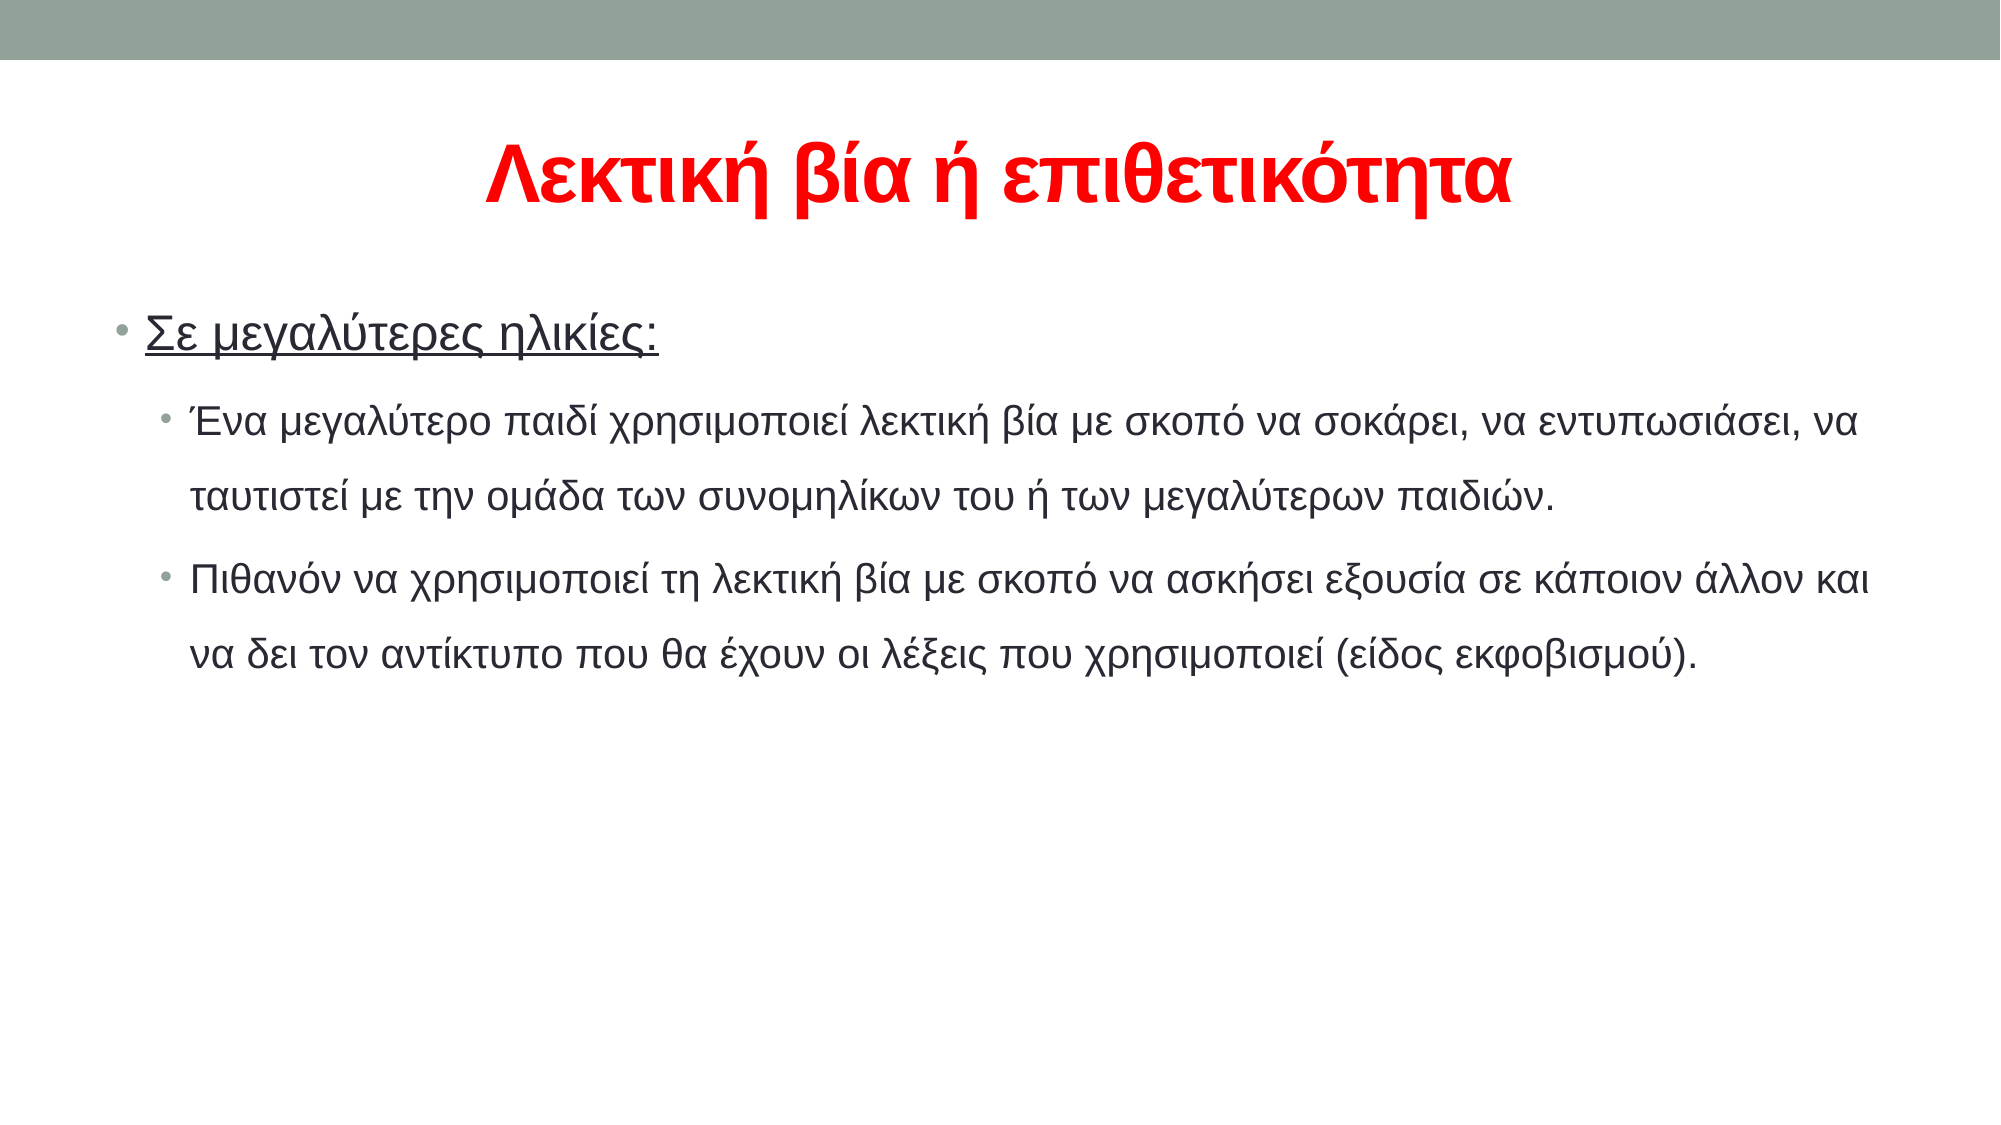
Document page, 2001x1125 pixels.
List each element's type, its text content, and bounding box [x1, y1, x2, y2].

list Σε μεγαλύτερες ηλικίες: Ένα μεγαλύτερο παιδί χρησιμοποιεί λεκτική βία με σκοπό να σοκάρει, να εντυπωσιάσει, να ταυτιστεί με την ομάδα των συνομηλίκων του ή των μεγαλύτερων παιδιών. Πιθανόν να χρησιμοποιεί τη λεκτική βία με σκοπό να ασκήσει εξουσία σε κάποιον άλλον και να δει τον αντίκτυπο που θα έχουν οι λέξεις που χρησιμοποιεί (είδος εκφοβισμού). [99, 262, 1900, 1063]
title Λεκτική βία ή επιθετικότητα [99, 87, 1900, 250]
